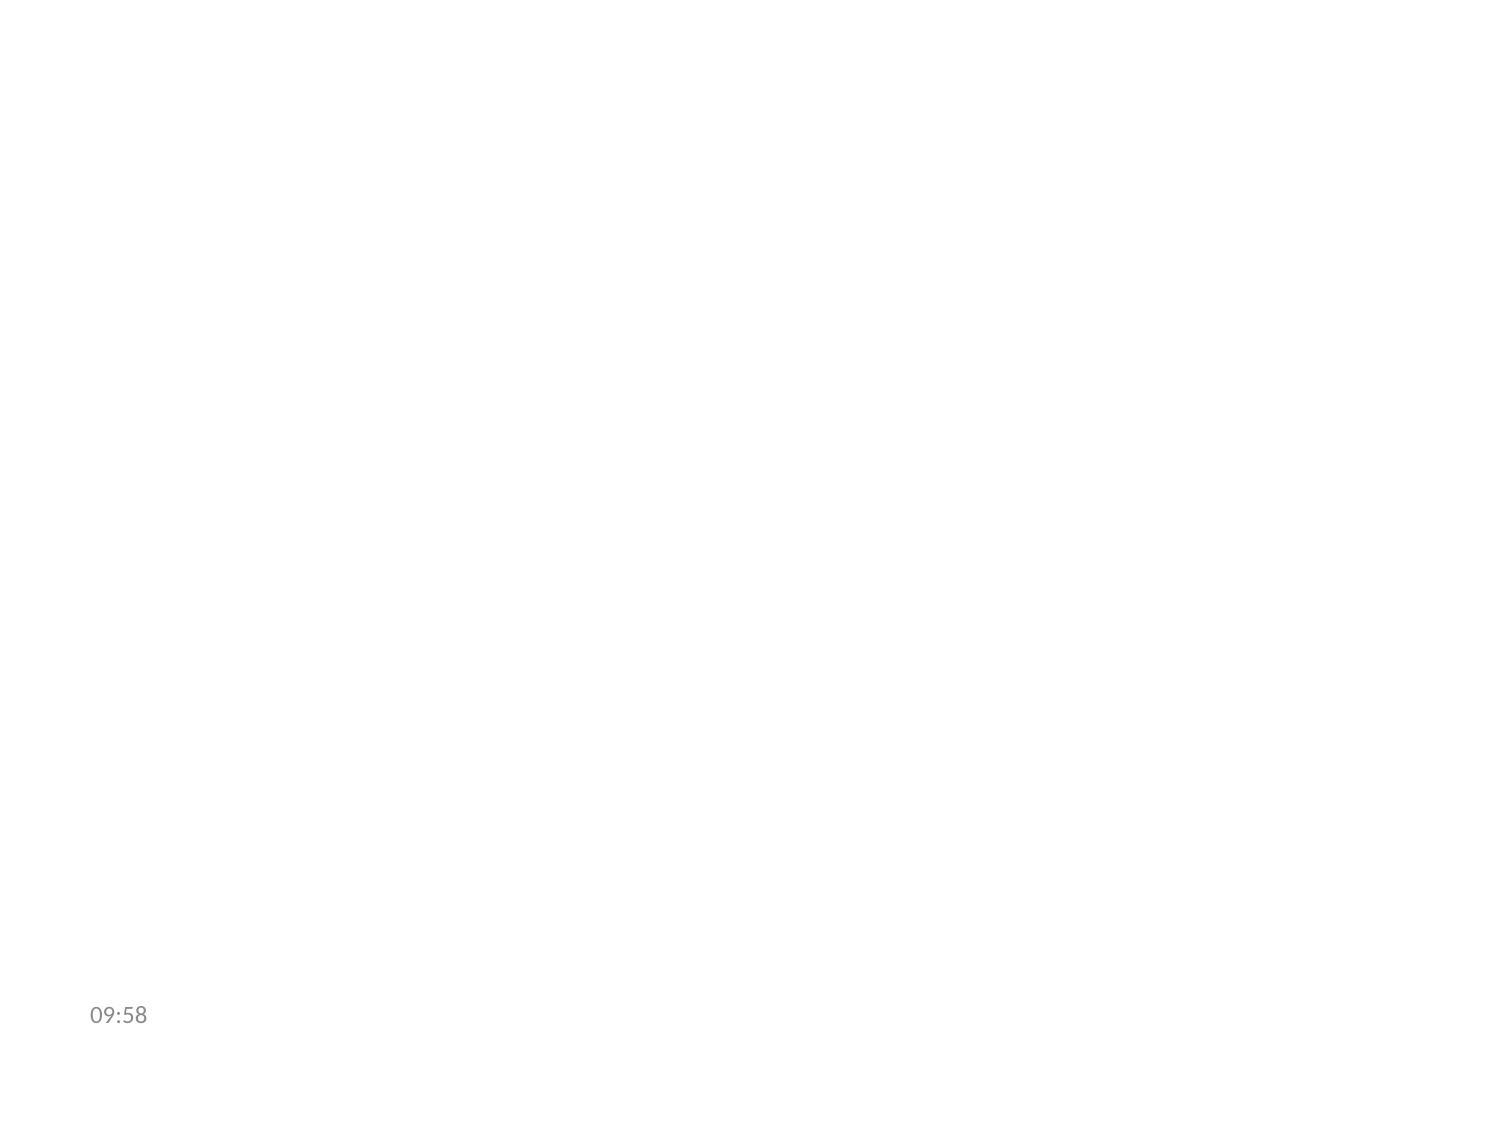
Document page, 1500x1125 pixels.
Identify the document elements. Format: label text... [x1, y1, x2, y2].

text_box 15:35 [75, 983, 425, 1044]
